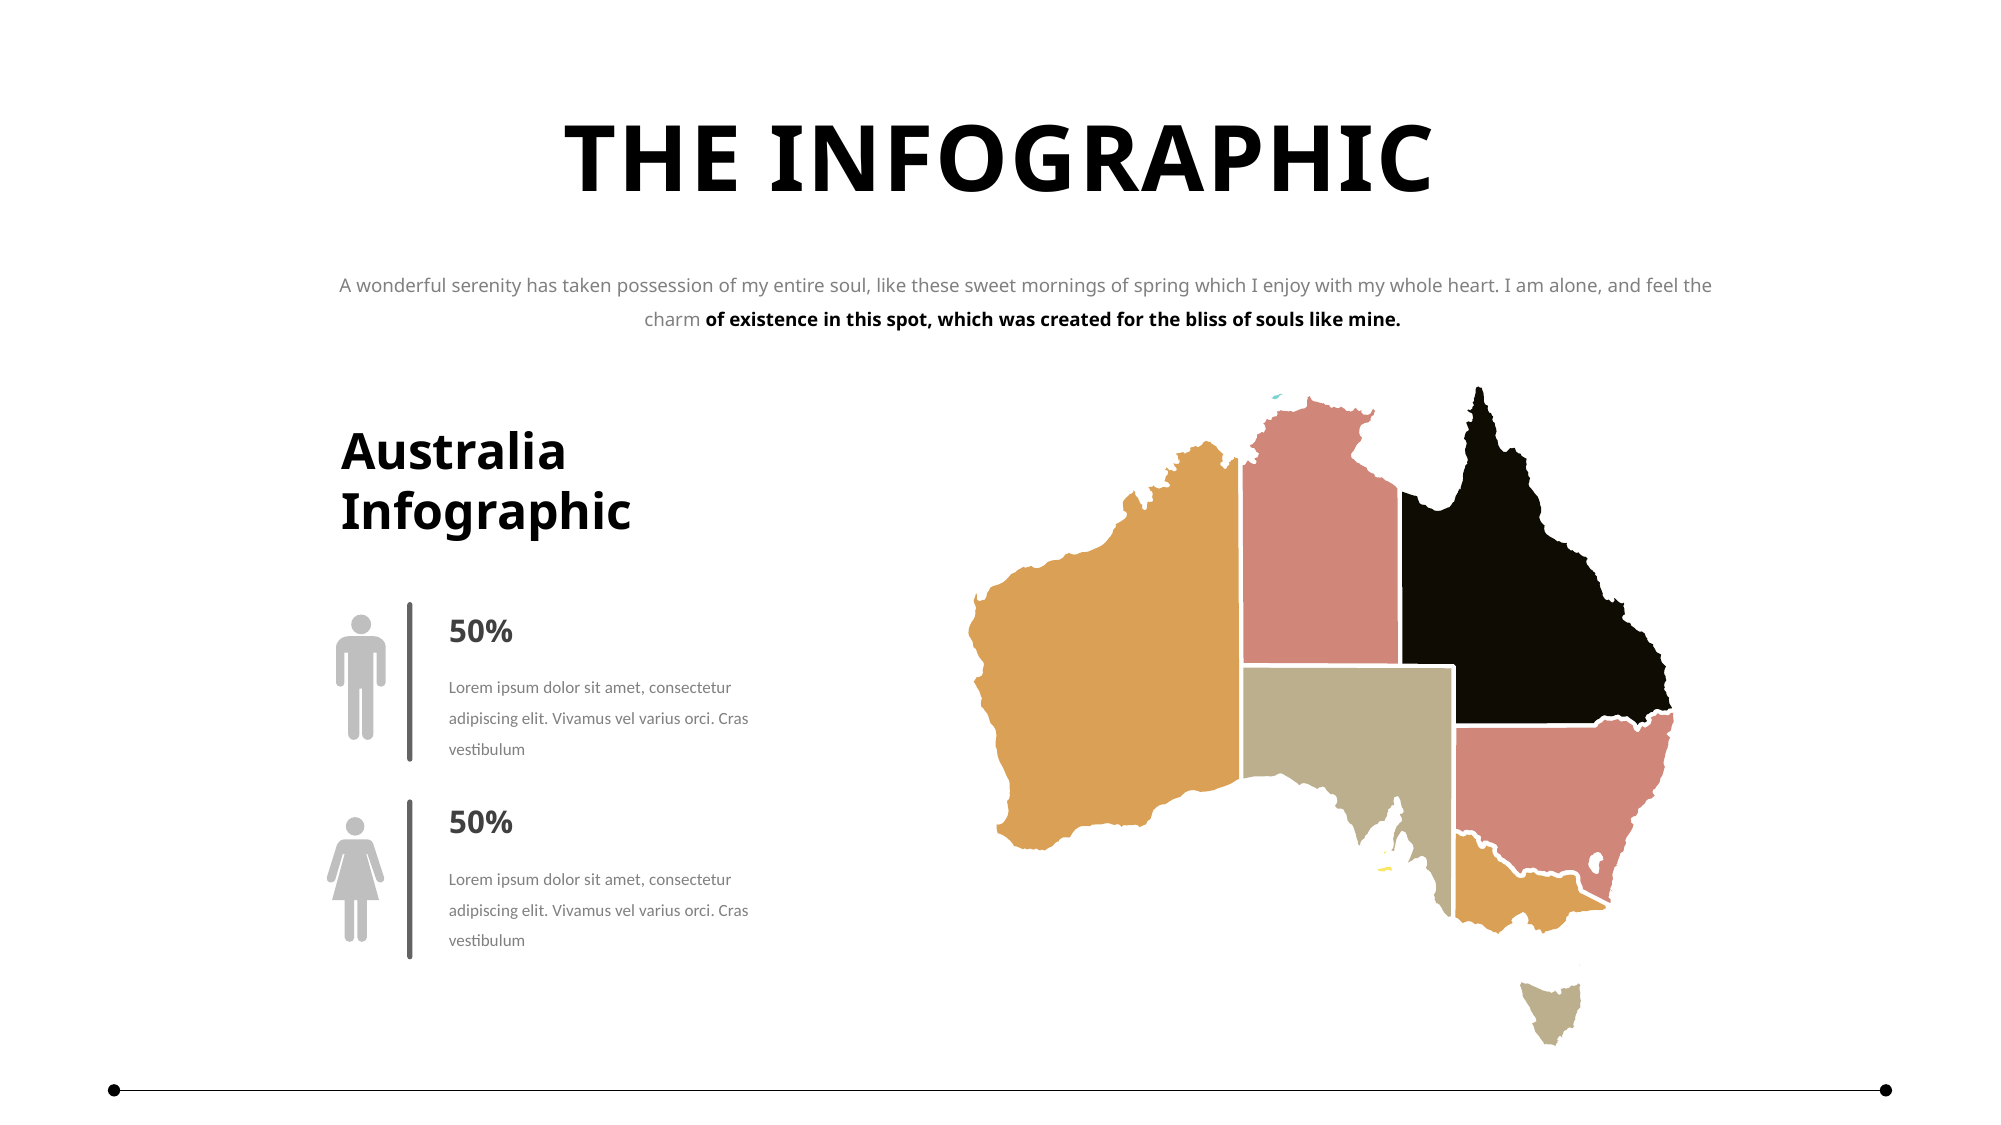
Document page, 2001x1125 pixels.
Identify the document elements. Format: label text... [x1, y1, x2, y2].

text_box Lorem ipsum dolor sit amet, consectetur adipiscing elit. Vivamus vel varius orci. Cras vestibulum [434, 658, 783, 767]
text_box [326, 816, 385, 942]
text_box 50% [434, 795, 545, 848]
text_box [335, 613, 386, 740]
text_box A wonderful serenity has taken possession of my entire soul, like these sweet mornings of spring which I enjoy with my whole heart. I am alone, and feel the charm of existence in this spot, which was created for the bliss of souls like mine. [314, 255, 1736, 338]
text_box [968, 386, 1674, 1047]
text_box Australia Infographic [326, 411, 748, 547]
text_box [407, 602, 413, 762]
text_box [407, 799, 413, 960]
text_box THE INFOGRAPHIC [548, 92, 1452, 217]
text_box Lorem ipsum dolor sit amet, consectetur adipiscing elit. Vivamus vel varius orci. Cras vestibulum [434, 850, 783, 958]
text_box 50% [434, 604, 545, 657]
